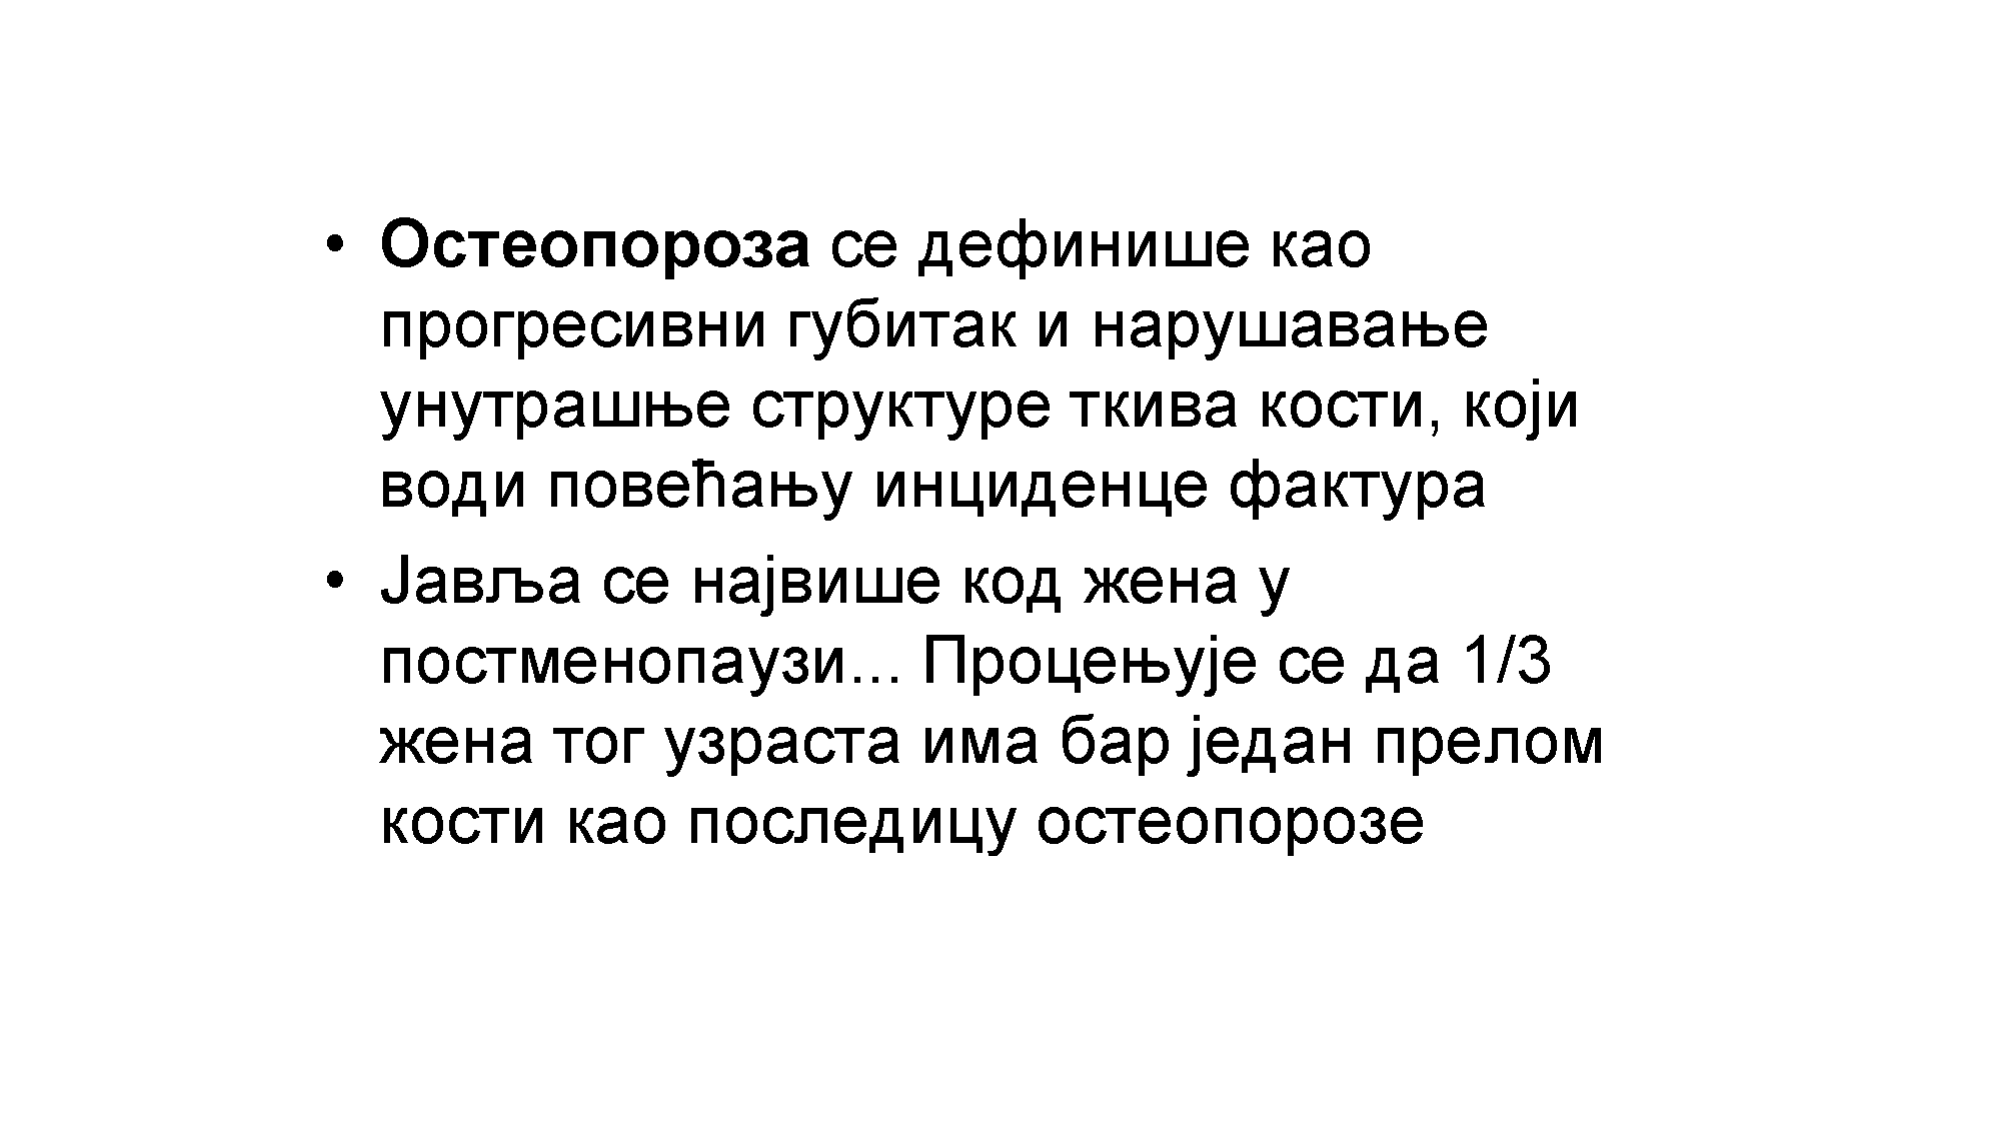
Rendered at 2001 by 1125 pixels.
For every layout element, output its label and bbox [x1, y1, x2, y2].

picture [233, 169, 1734, 856]
